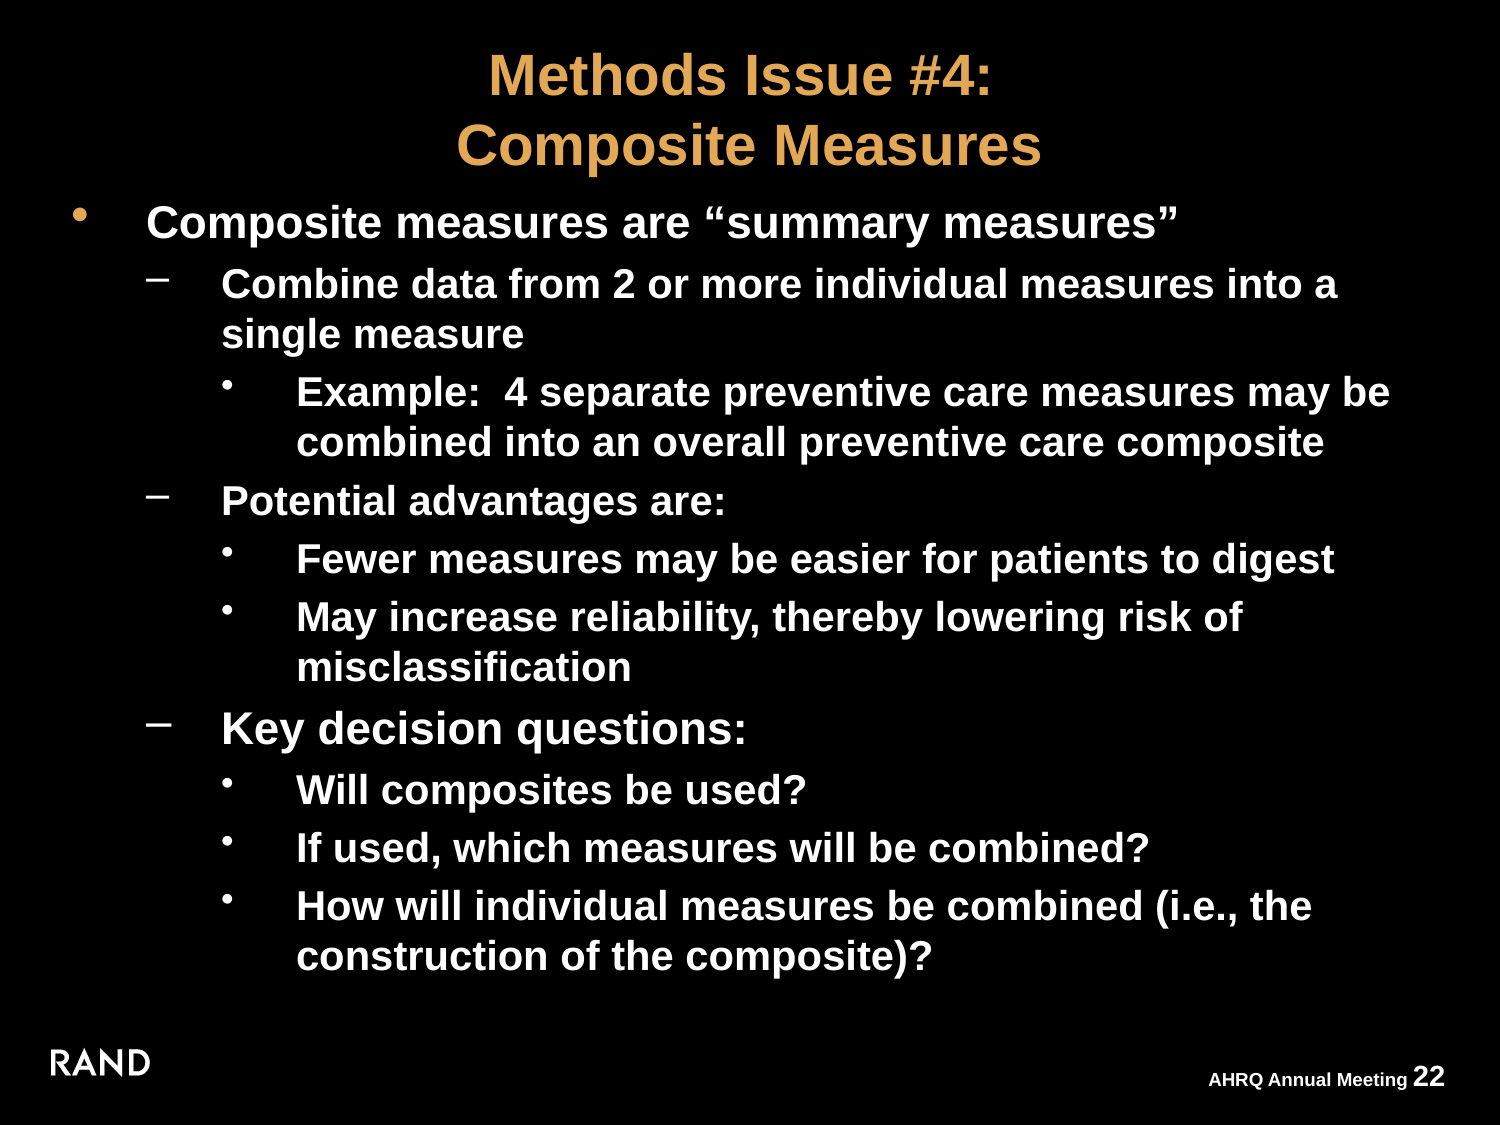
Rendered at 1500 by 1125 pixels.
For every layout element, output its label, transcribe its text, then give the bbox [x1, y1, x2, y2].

list Composite measures are “summary measures” Combine data from 2 or more individual measures into a single measure Example: 4 separate preventive care measures may be combined into an overall preventive care composite Potential advantages are: Fewer measures may be easier for patients to digest May increase reliability, thereby lowering risk of misclassification Key decision questions: Will composites be used? If used, which measures will be combined? How will individual measures be combined (i.e., the construction of the composite)? [70, 192, 1461, 1081]
title Methods Issue #4: Composite Measures [0, 36, 1500, 138]
picture [50, 1046, 70, 1077]
